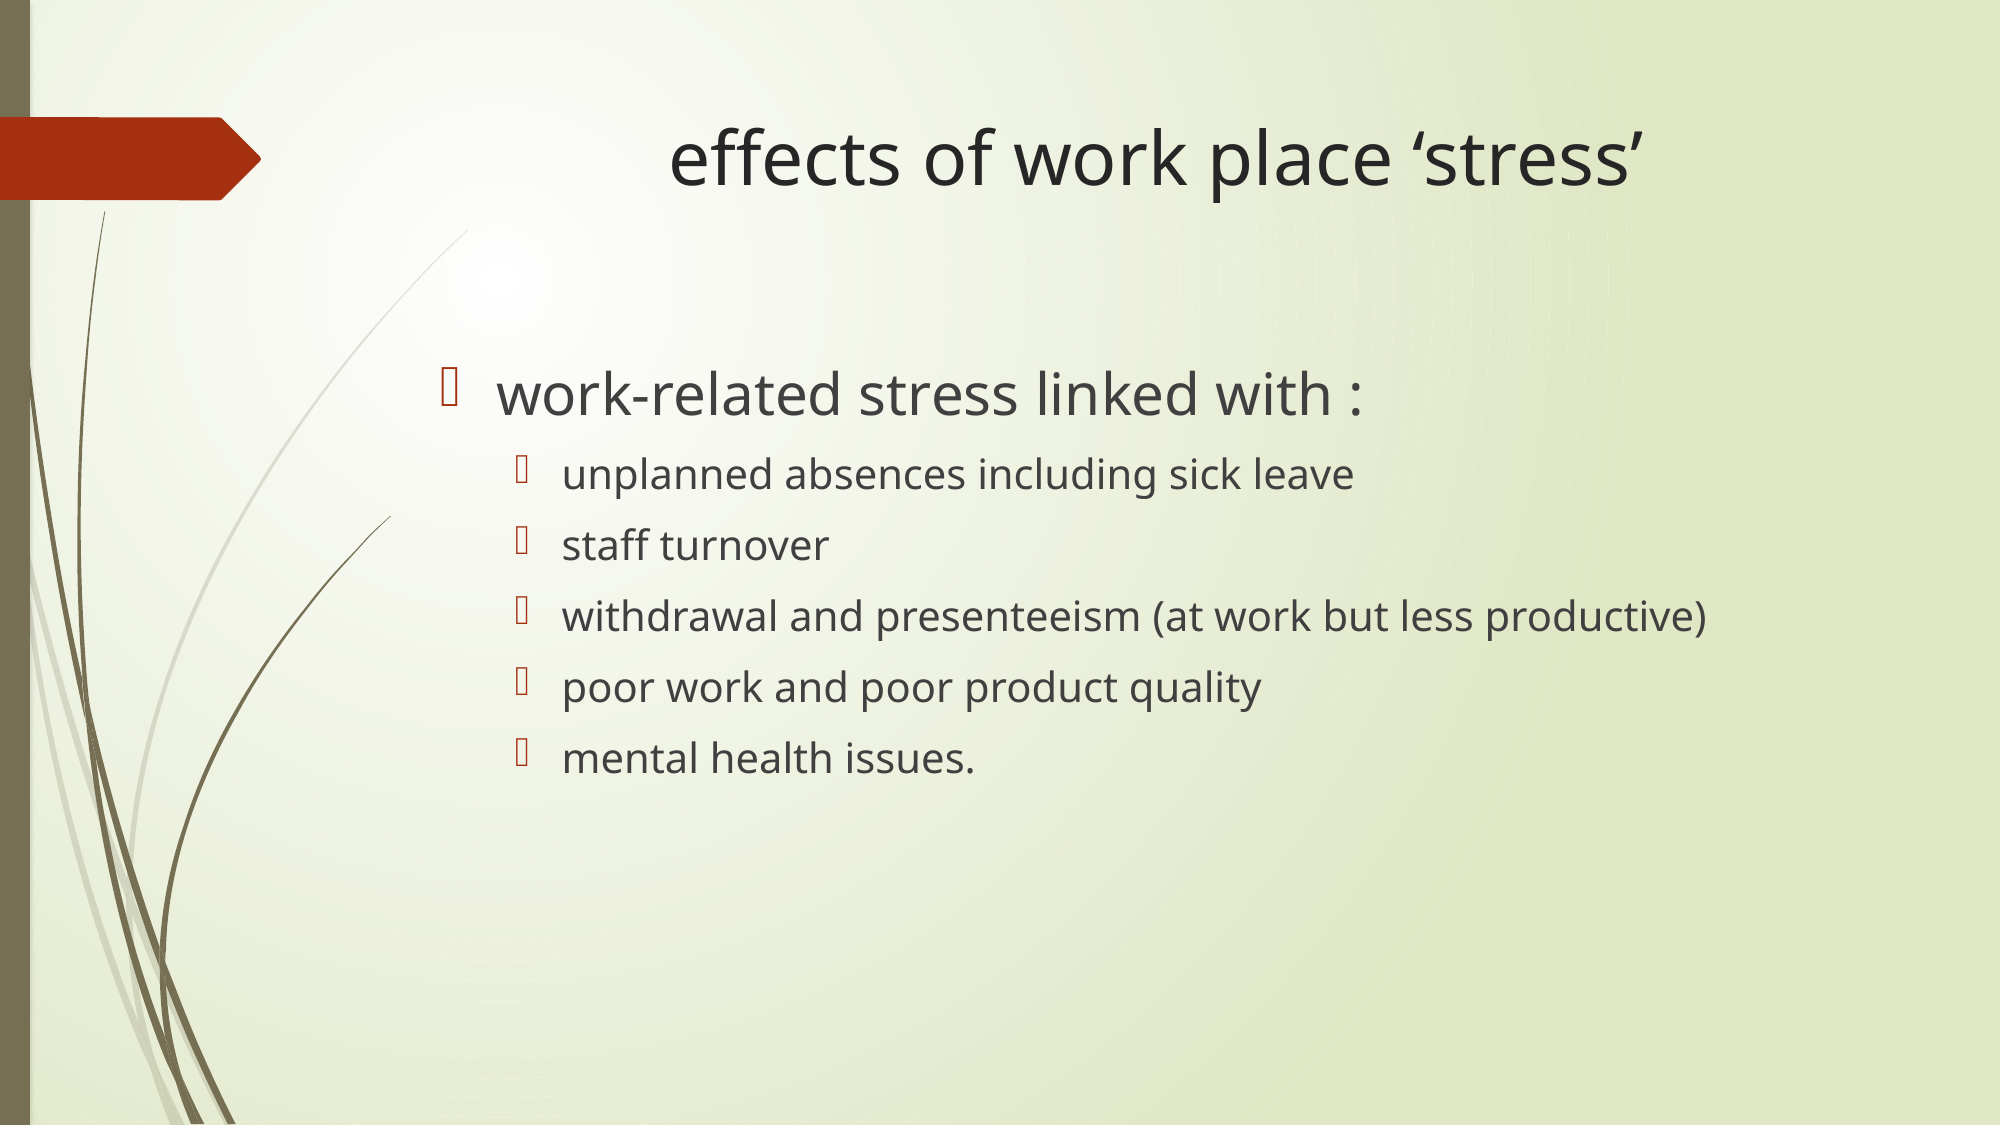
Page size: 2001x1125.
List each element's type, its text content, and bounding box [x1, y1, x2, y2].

list work-related stress linked with : unplanned absences including sick leave staff turnover withdrawal and presenteeism (at work but less productive) poor work and poor product quality mental health issues. [424, 350, 1888, 970]
title effects of work place ‘stress’ [425, 102, 1888, 313]
